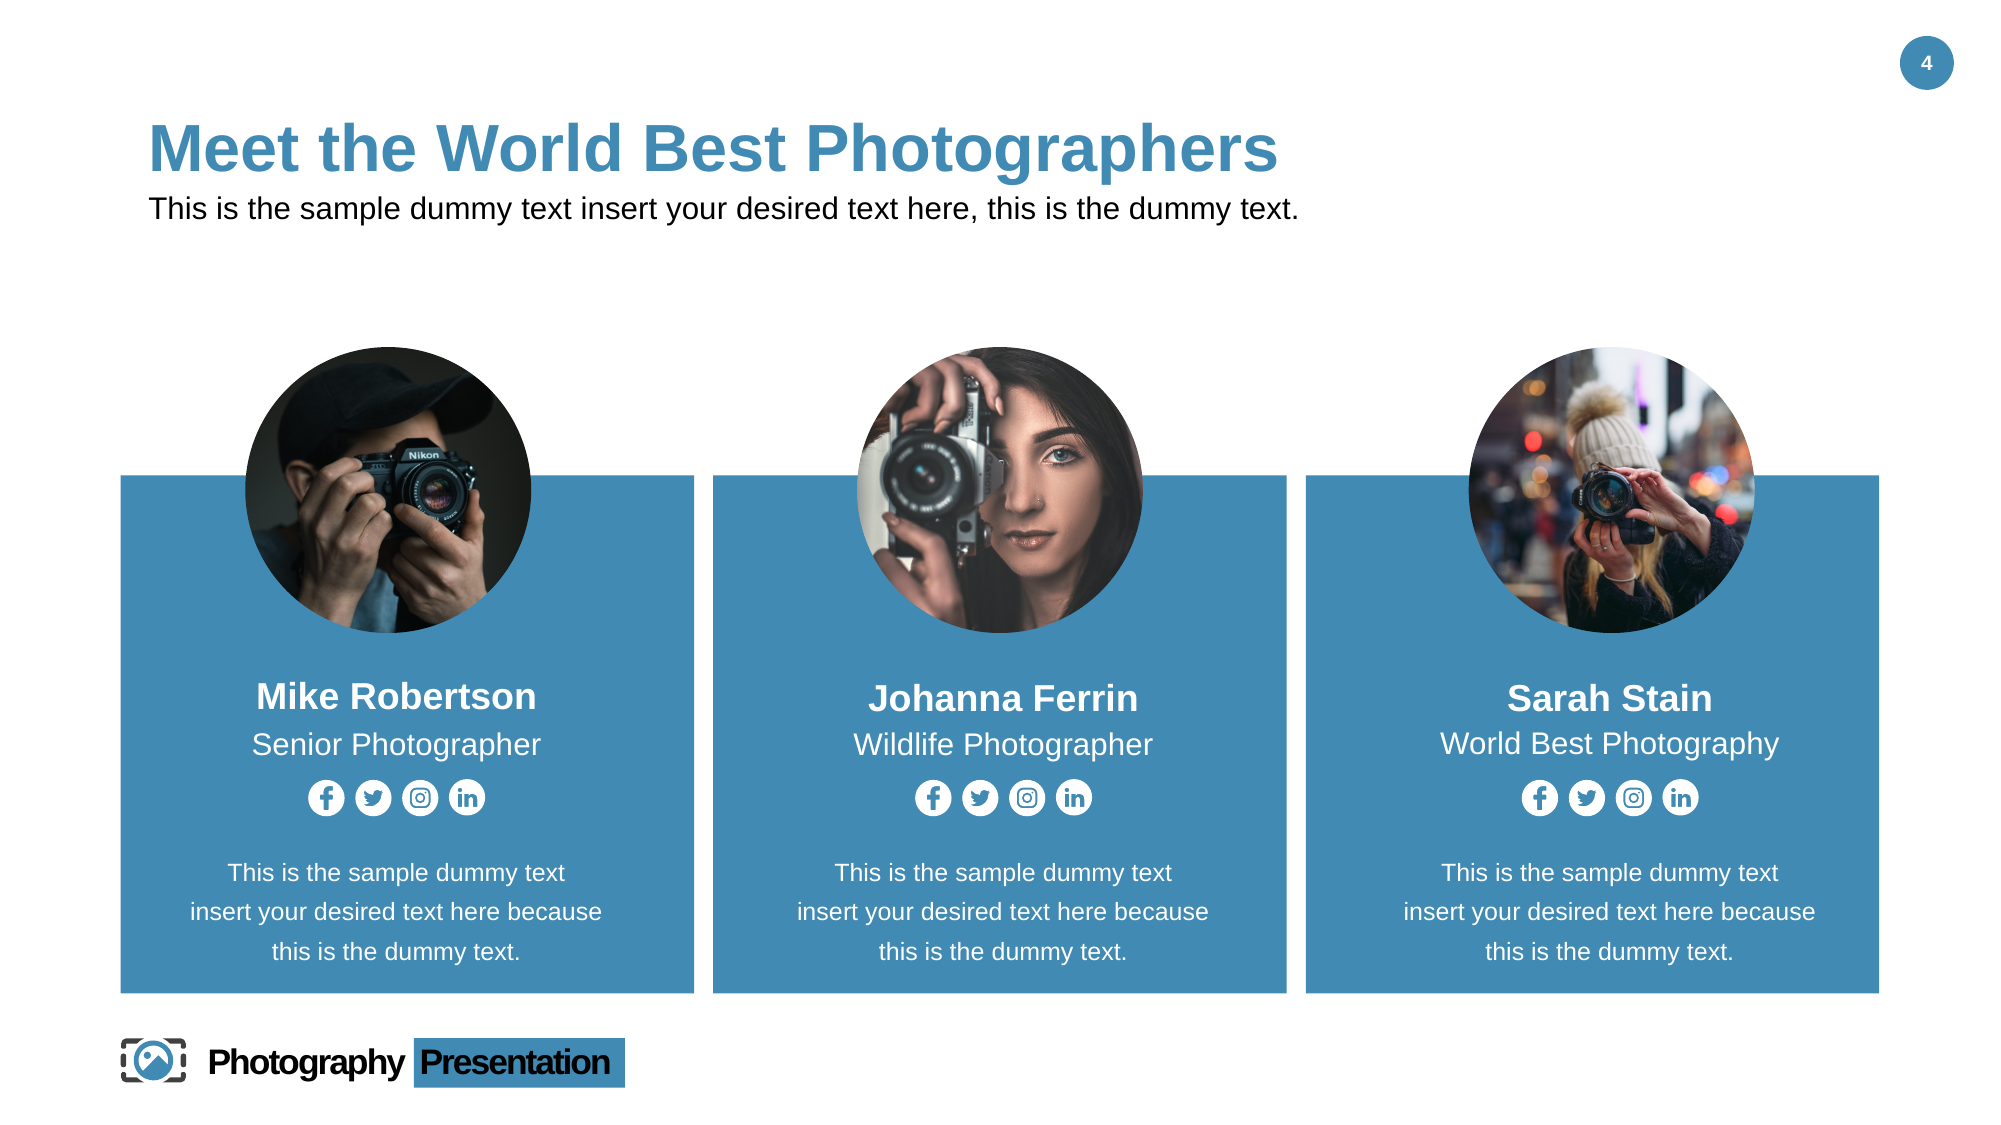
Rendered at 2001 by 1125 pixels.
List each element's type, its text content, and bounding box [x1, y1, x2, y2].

picture [245, 347, 532, 633]
slide_number 4 [1896, 41, 1958, 90]
picture [856, 347, 1143, 633]
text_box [120, 475, 1880, 994]
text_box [308, 779, 486, 817]
text_box This is the sample dummy text insert your desired text here, this is the dummy text. [133, 193, 1463, 233]
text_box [1521, 779, 1699, 817]
text_box Meet the World Best Photographers [133, 97, 1506, 193]
picture [1468, 347, 1755, 633]
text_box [915, 779, 1093, 817]
